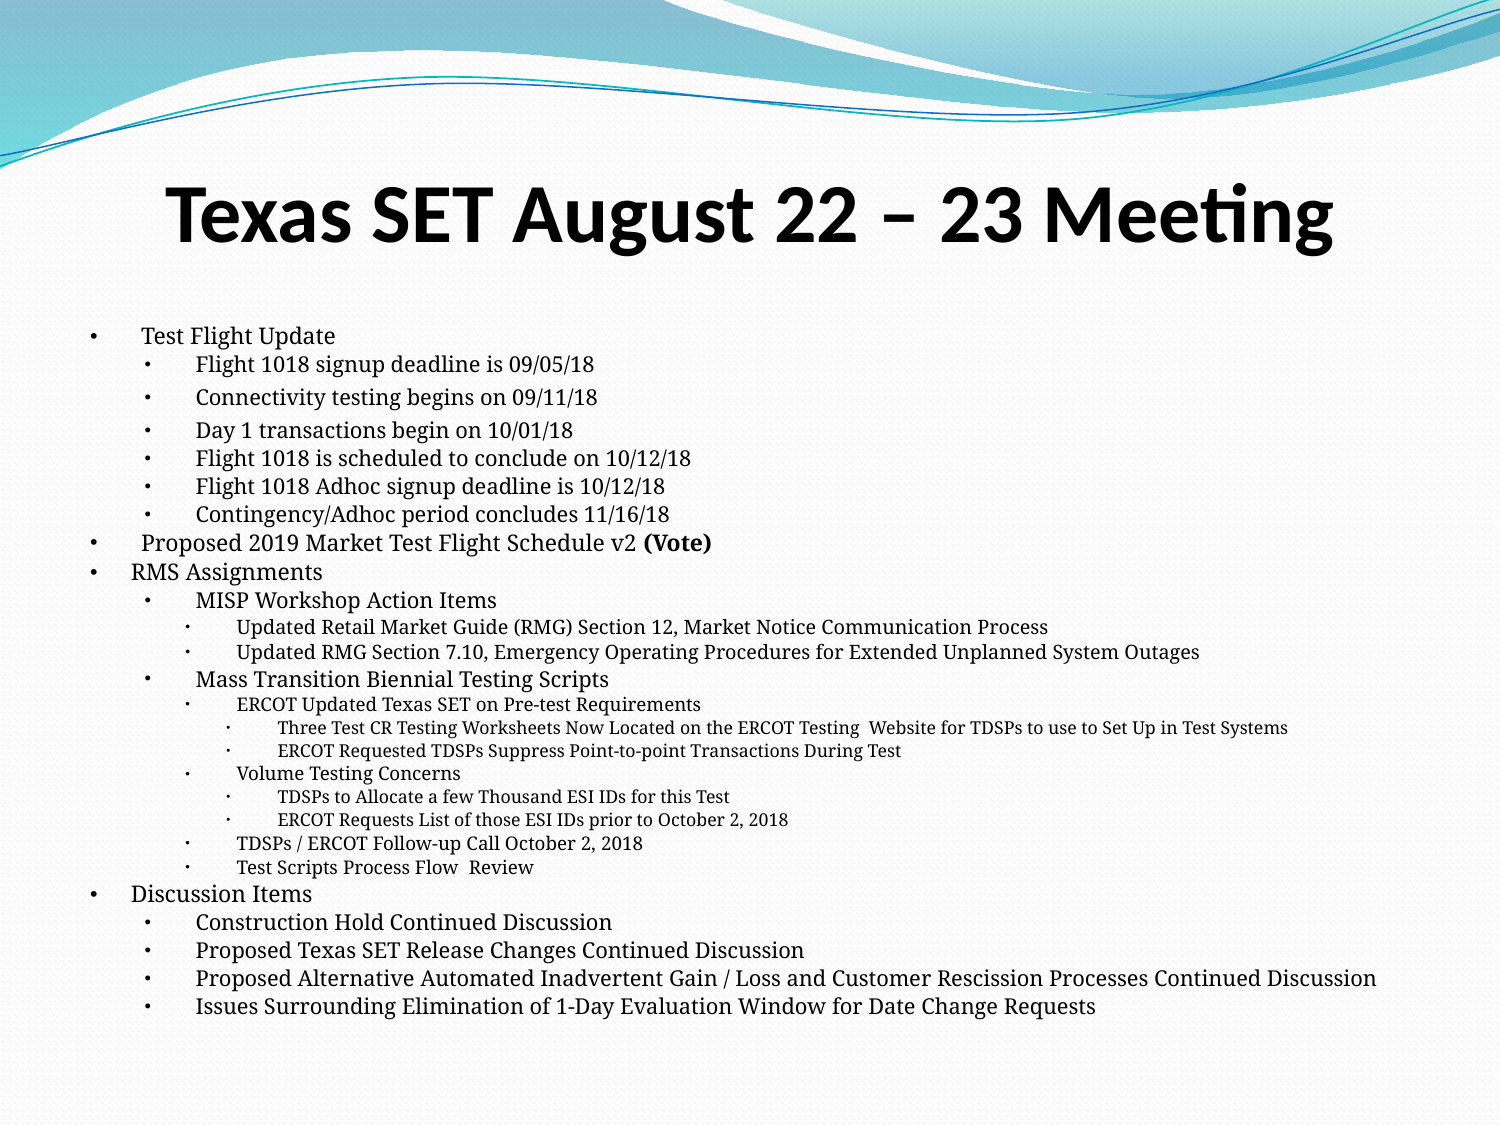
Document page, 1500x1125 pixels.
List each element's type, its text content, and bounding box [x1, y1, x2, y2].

title Texas SET August 22 – 23 Meeting [75, 115, 1425, 303]
list Test Flight Update Flight 1018 signup deadline is 09/05/18 Connectivity testing begins on 09/11/18 Day 1 transactions begin on 10/01/18 Flight 1018 is scheduled to conclude on 10/12/18 Flight 1018 Adhoc signup deadline is 10/12/18 Contingency/Adhoc period concludes 11/16/18 Proposed 2019 Market Test Flight Schedule v2 (Vote) RMS Assignments MISP Workshop Action Items Updated Retail Market Guide (RMG) Section 12, Market Notice Communication Process Updated RMG Section 7.10, Emergency Operating Procedures for Extended Unplanned System Outages Mass Transition Biennial Testing Scripts ERCOT Updated Texas SET on Pre-test Requirements Three Test CR Testing Worksheets Now Located on the ERCOT Testing Website for TDSPs to use to Set Up in Test Systems ERCOT Requested TDSPs Suppress Point-to-point Transactions During Test Volume Testing Concerns TDSPs to Allocate a few Thousand ESI IDs for this Test ERCOT Requests List of those ESI IDs prior to October 2, 2018 TDSPs / ERCOT Follow-up Call October 2, 2018 Test Scripts Process Flow Review Discussion Items Construction Hold Continued Discussion Proposed Texas SET Release Changes Continued Discussion Proposed Alternative Automated Inadvertent Gain / Loss and Customer Rescission Processes Continued Discussion Issues Surrounding Elimination of 1-Day Evaluation Window for Date Change Requests [75, 317, 1425, 1038]
